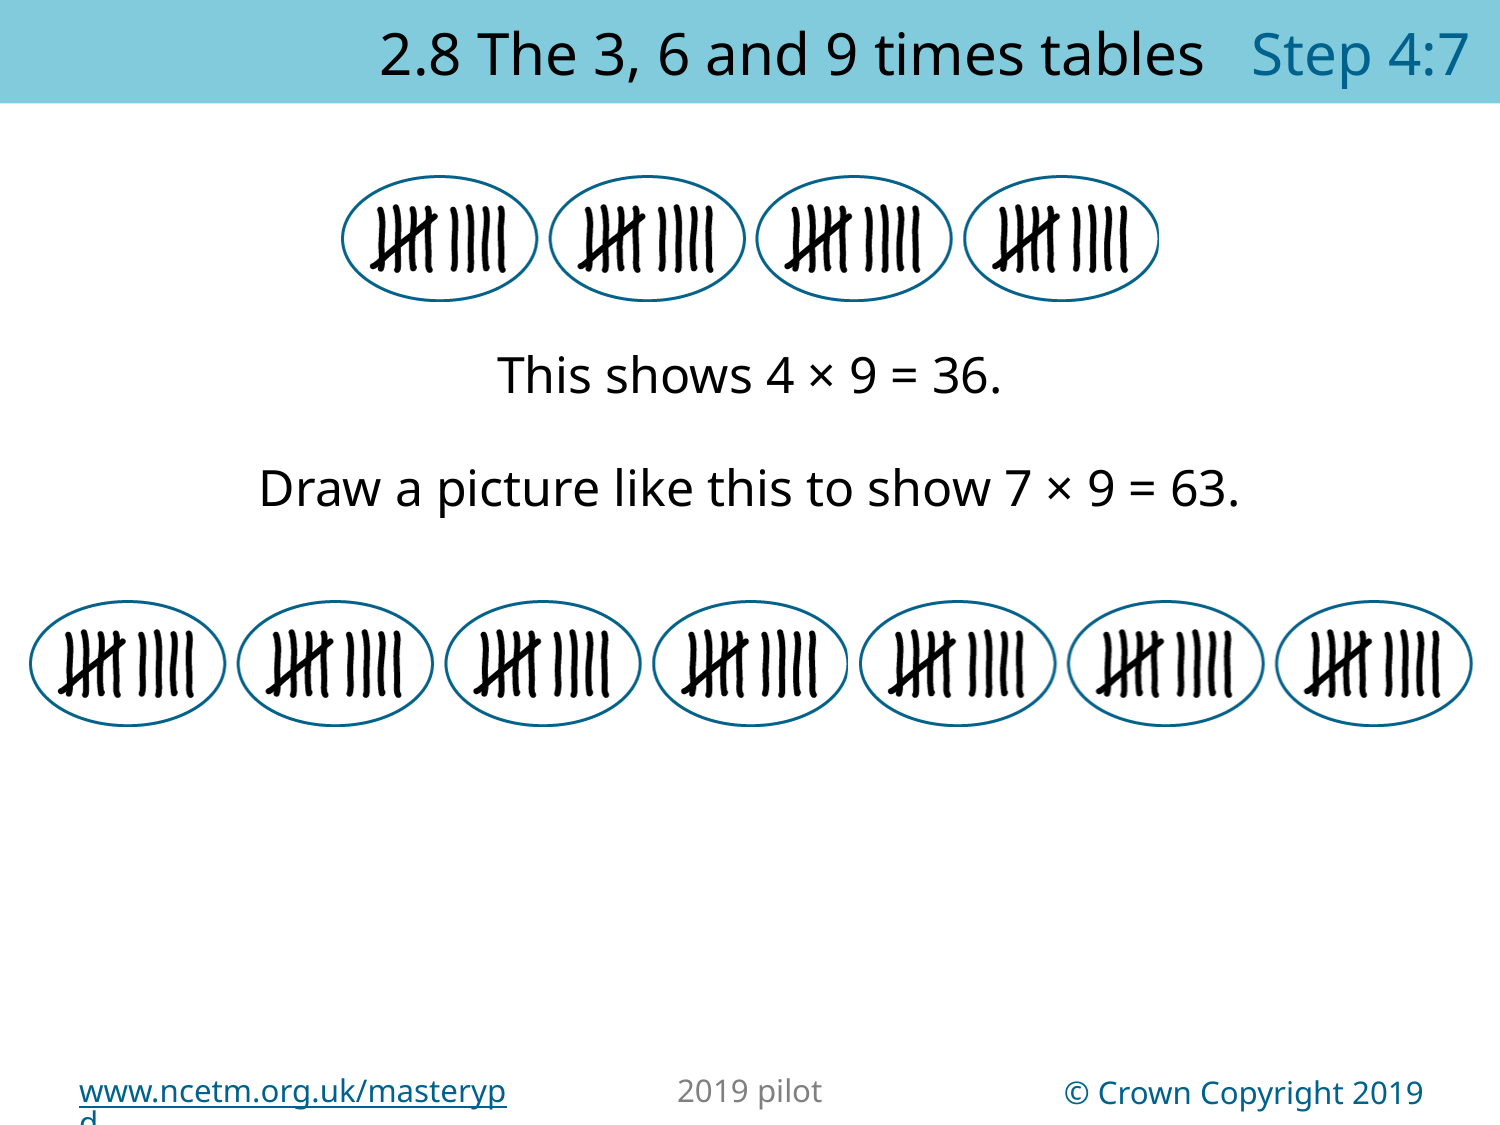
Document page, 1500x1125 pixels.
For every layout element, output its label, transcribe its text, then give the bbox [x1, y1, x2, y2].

picture [654, 174, 848, 302]
picture [859, 673, 947, 728]
picture [1083, 254, 1159, 302]
picture [759, 179, 949, 299]
picture [344, 179, 535, 299]
picture [342, 599, 537, 728]
picture [341, 248, 419, 302]
picture [860, 174, 1056, 302]
picture [761, 671, 849, 728]
picture [1380, 599, 1473, 656]
picture [341, 174, 433, 229]
picture [757, 599, 849, 656]
picture [448, 604, 638, 724]
picture [1384, 671, 1473, 728]
picture [1278, 604, 1469, 724]
picture [549, 599, 745, 728]
picture [1172, 599, 1368, 728]
picture [967, 179, 1157, 299]
picture [32, 604, 223, 724]
text_box Draw a picture like this to show 7 × 9 = 63. [243, 449, 1256, 524]
picture [656, 604, 846, 724]
text_box This shows 4 × 9 = 36. [482, 335, 1018, 411]
picture [862, 599, 1262, 728]
picture [446, 174, 641, 302]
picture [134, 599, 329, 728]
picture [240, 604, 431, 724]
list 2.8 The 3, 6 and 9 times tables Step 4:7 [0, 0, 1500, 104]
picture [859, 599, 952, 655]
picture [1068, 174, 1159, 224]
picture [552, 179, 743, 299]
picture [28, 599, 121, 728]
